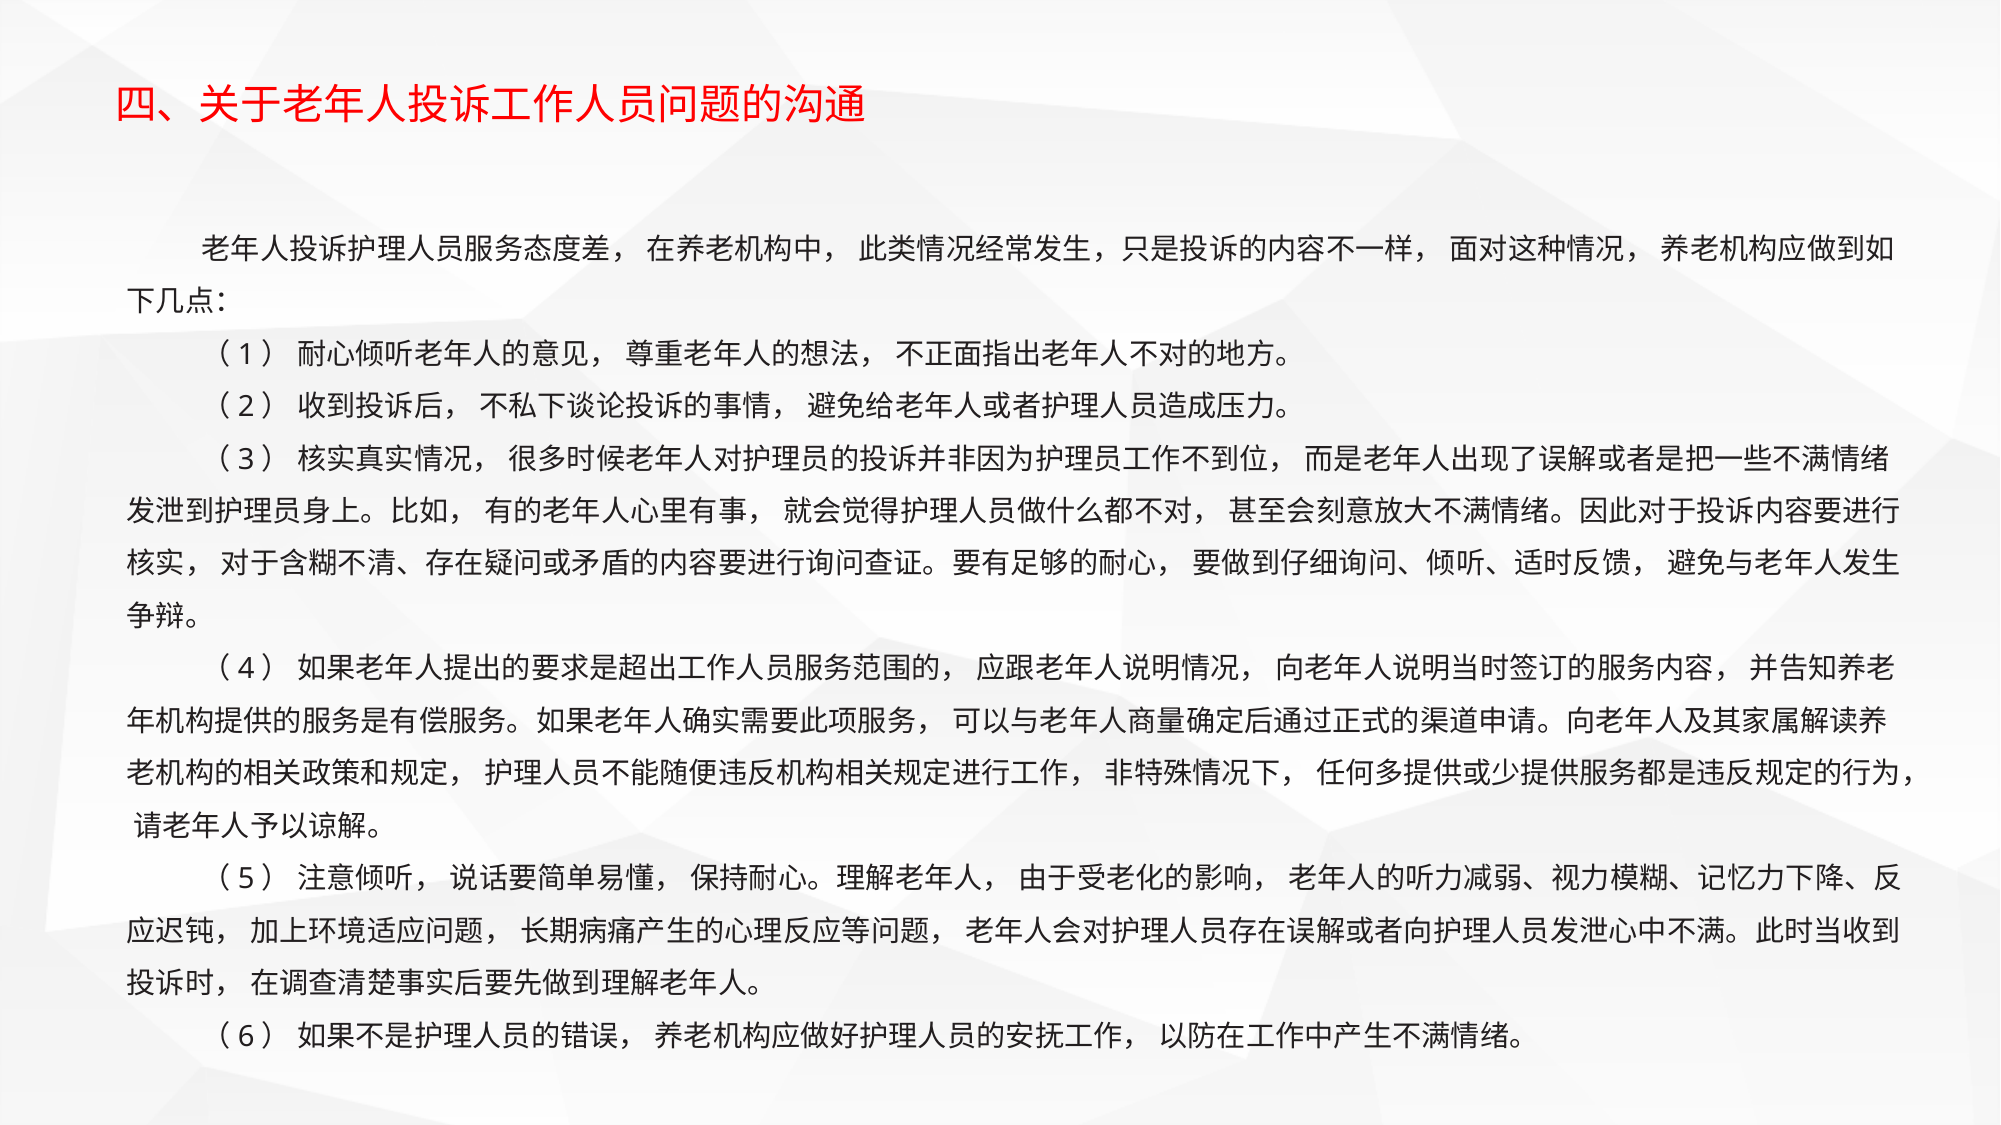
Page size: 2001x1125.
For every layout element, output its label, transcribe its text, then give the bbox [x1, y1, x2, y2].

picture [0, 0, 2000, 1125]
text_box 四、关于老年人投诉工作人员问题的沟通 [100, 70, 1188, 136]
text_box 老年人投诉护理人员服务态度差， 在养老机构中， 此类情况经常发生，只是投诉的内容不一样， 面对这种情况， 养老机构应做到如下几点： （1） 耐心倾听老年人的意见， 尊重老年人的想法， 不正面指出老年人不对的地方。 （2） 收到投诉后， 不私下谈论投诉的事情， 避免给老年人或者护理人员造成压力。 （3） 核实真实情况， 很多时候老年人对护理员的投诉并非因为护理员工作不到位， 而是老年人出现了误解或者是把一些不满情绪发泄到护理员身上。比如， 有的老年人心里有事， 就会觉得护理人员做什么都不对， 甚至会刻意放大不满情绪。因此对于投诉内容要进行核实， 对于含糊不清、存在疑问或矛盾的内容要进行询问查证。要有足够的耐心， 要做到仔细询问、倾听、适时反馈， 避免与老年人发生争辩。 （4） 如果老年人提出的要求是超出工作人员服务范围的， 应跟老年人说明情况， 向老年人说明当时签订的服务内容， 并告知养老年机构提供的服务是有偿服务。如果老年人确实需要此项服务， 可以与老年人商量确定后通过正式的渠道申请。向老年人及其家属解读养老机构的相关政策和规定， 护理人员不能随便违反机构相关规定进行工作， 非特殊情况下， 任何多提供或少提供服务都是违反规定的行为， 请老年人予以谅解。 （5） 注意倾听， 说话要简单易懂， 保持耐心。理解老年人， 由于受老化的影响， 老年人的听力减弱、视力模糊、记忆力下降、反应迟钝， 加上环境适应问题， 长期病痛产生的心理反应等问题， 老年人会对护理人员存在误解或者向护理人员发泄心中不满。此时当收到投诉时， 在调查清楚事实后要先做到理解老年人。 （6） 如果不是护理人员的错误， 养老机构应做好护理人员的安抚工作， 以防在工作中产生不满情绪。 [111, 205, 1926, 1060]
